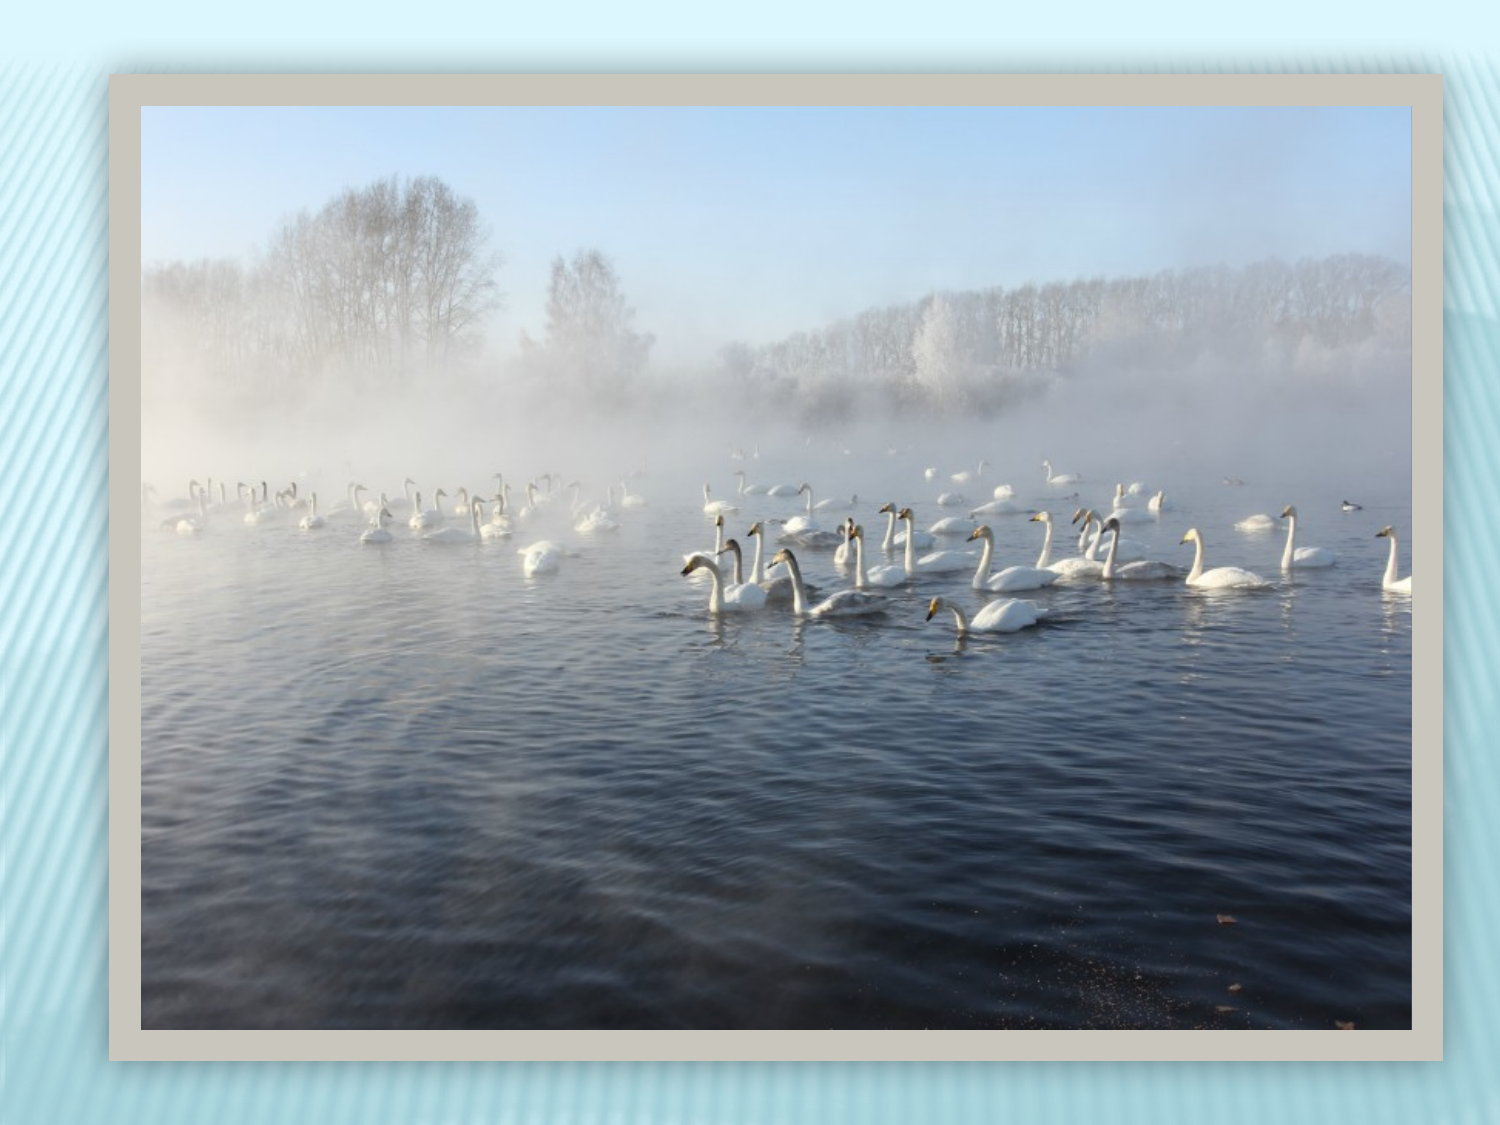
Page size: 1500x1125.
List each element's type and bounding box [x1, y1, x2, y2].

picture [140, 105, 1412, 1031]
